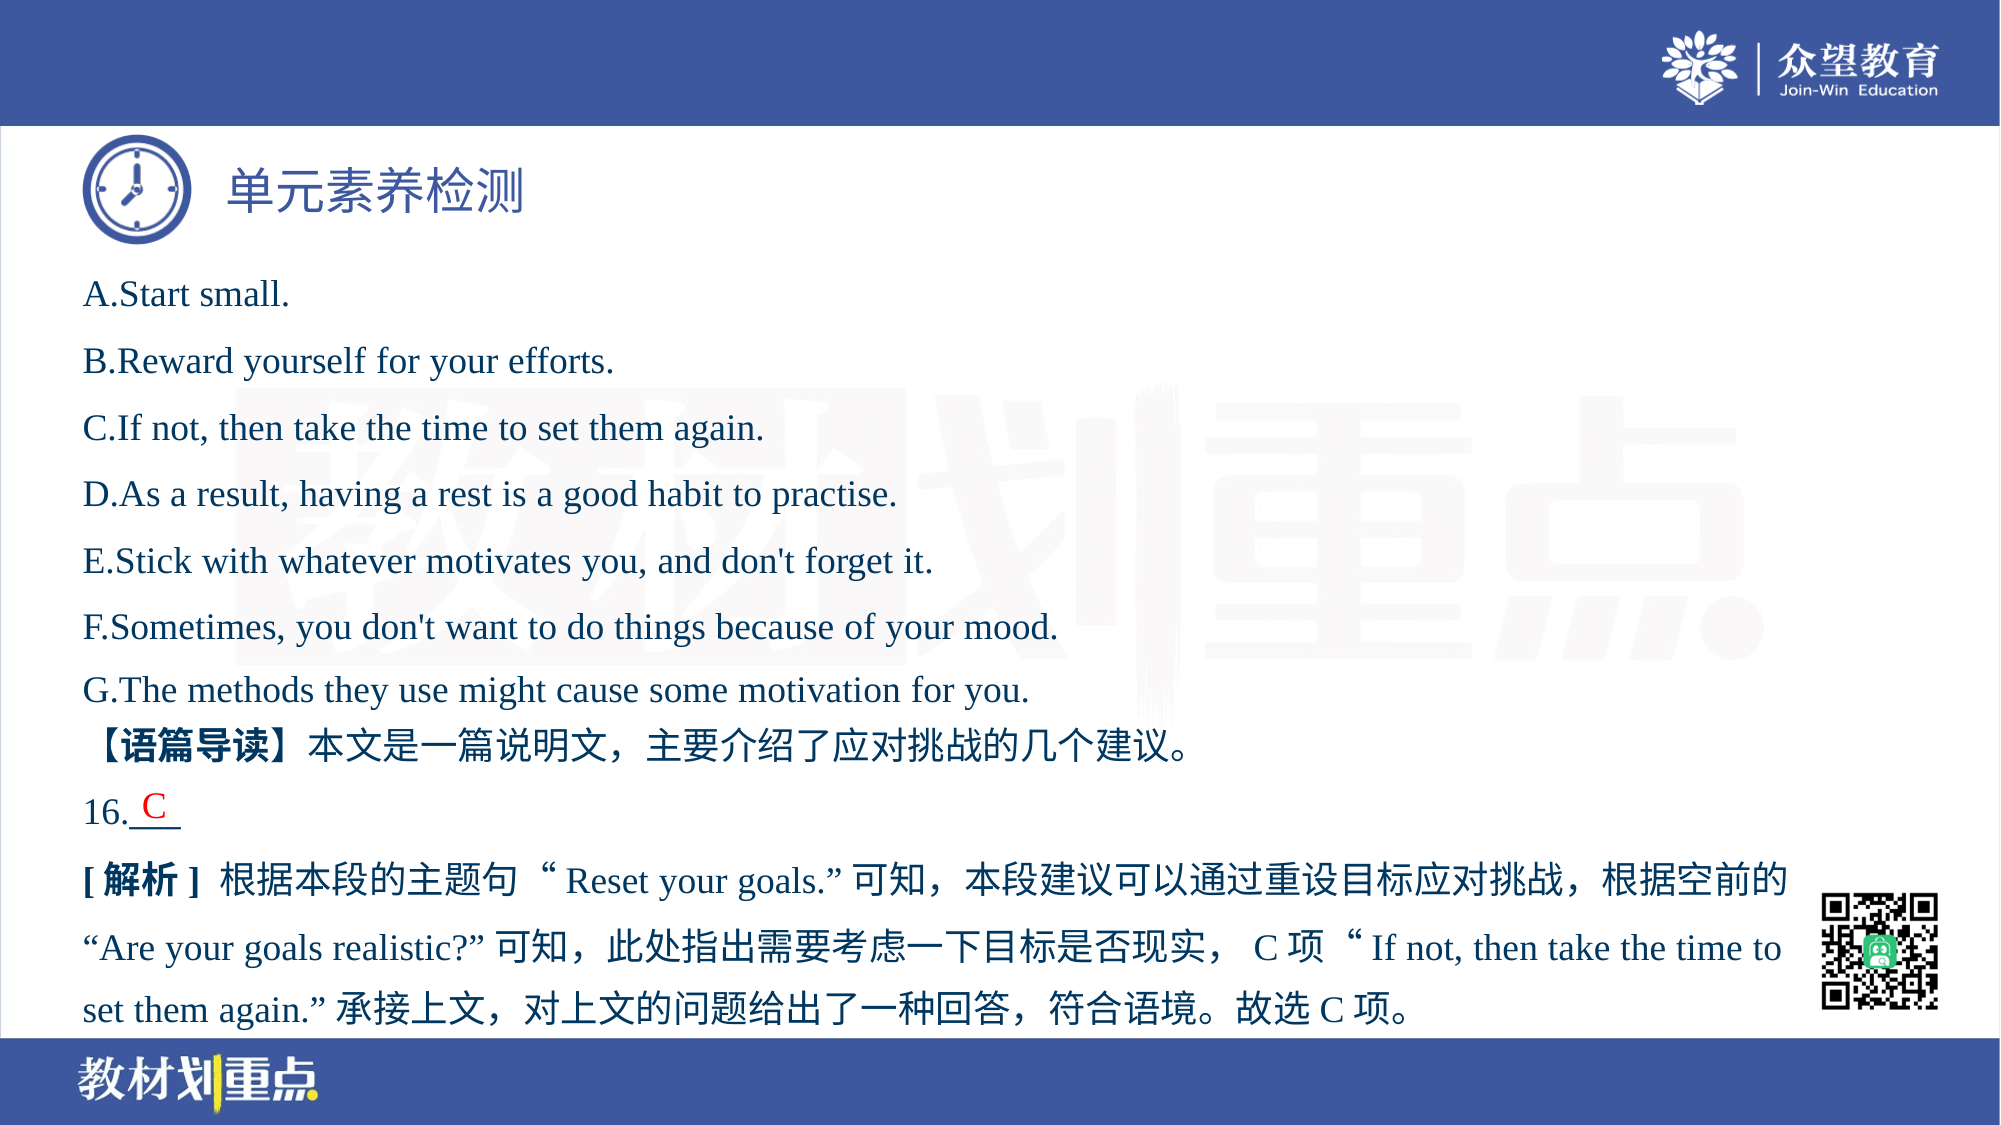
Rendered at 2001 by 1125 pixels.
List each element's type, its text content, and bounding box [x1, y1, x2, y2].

text_box A.Start small. B.Reward yourself for your efforts. C.If not, then take the time to set them again. D.As a result, having a rest is a good habit to practise. E.Stick with whatever motivates you, and don't forget it. F.Sometimes, you don't want to do things because of your mood. G.The methods they use might cause some motivation for you. [82, 247, 1817, 704]
text_box C [128, 761, 181, 820]
picture [0, 0, 2000, 1125]
text_box [解析] 根据本段的主题句“Reset your goals.”可知，本段建议可以通过重设目标应对挑战，根据空前的 “Are your goals realistic?”可知，此处指出需要考虑一下目标是否现实，C项“If not, then take the time to set them again.”承接上文，对上文的问题给出了一种回答，符合语境。故选C项。 [82, 834, 1817, 1024]
text_box 【语篇导读】本文是一篇说明文，主要介绍了应对挑战的几个建议。 [82, 704, 1817, 761]
text_box 16.___ [82, 769, 1817, 826]
